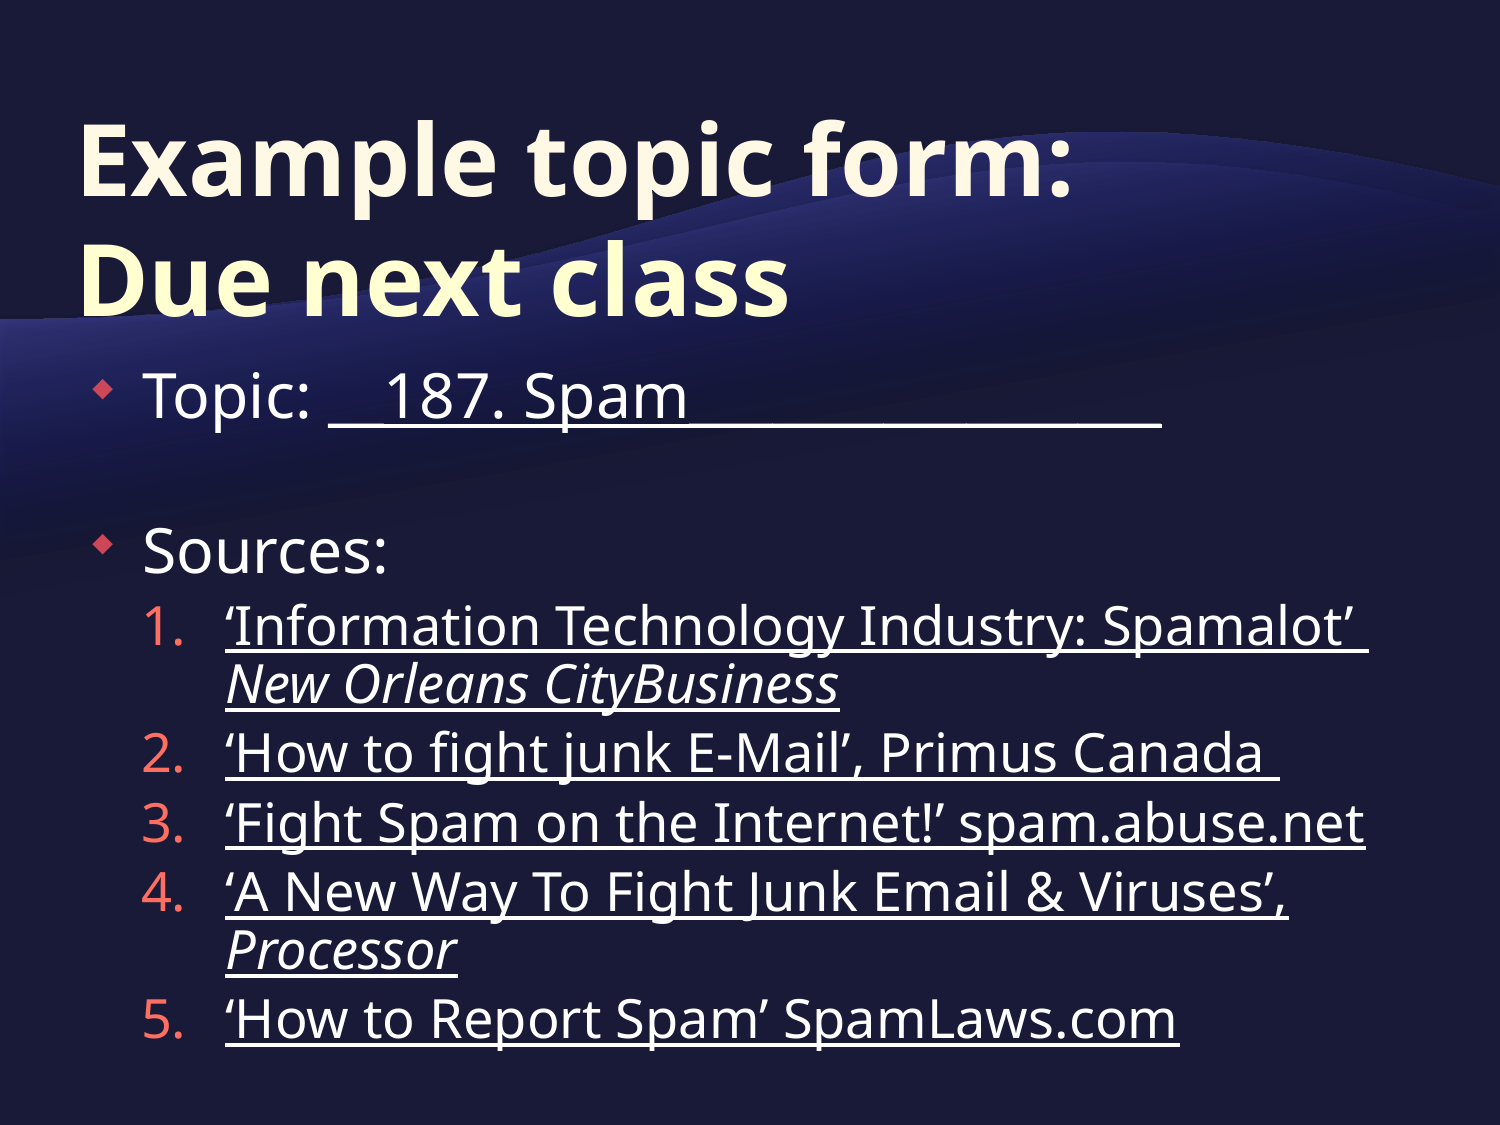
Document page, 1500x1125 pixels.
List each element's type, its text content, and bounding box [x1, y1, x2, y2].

title Example topic form: Due next class [75, 87, 1425, 338]
list Topic: __187. Spam_________________ Sources: ‘Information Technology Industry: Spamalot’ New Orleans CityBusiness ‘How to fight junk E-Mail’, Primus Canada ‘Fight Spam on the Internet!’ spam.abuse.net ‘A New Way To Fight Junk Email & Viruses’, Processor ‘How to Report Spam’ SpamLaws.com [75, 357, 1425, 1033]
